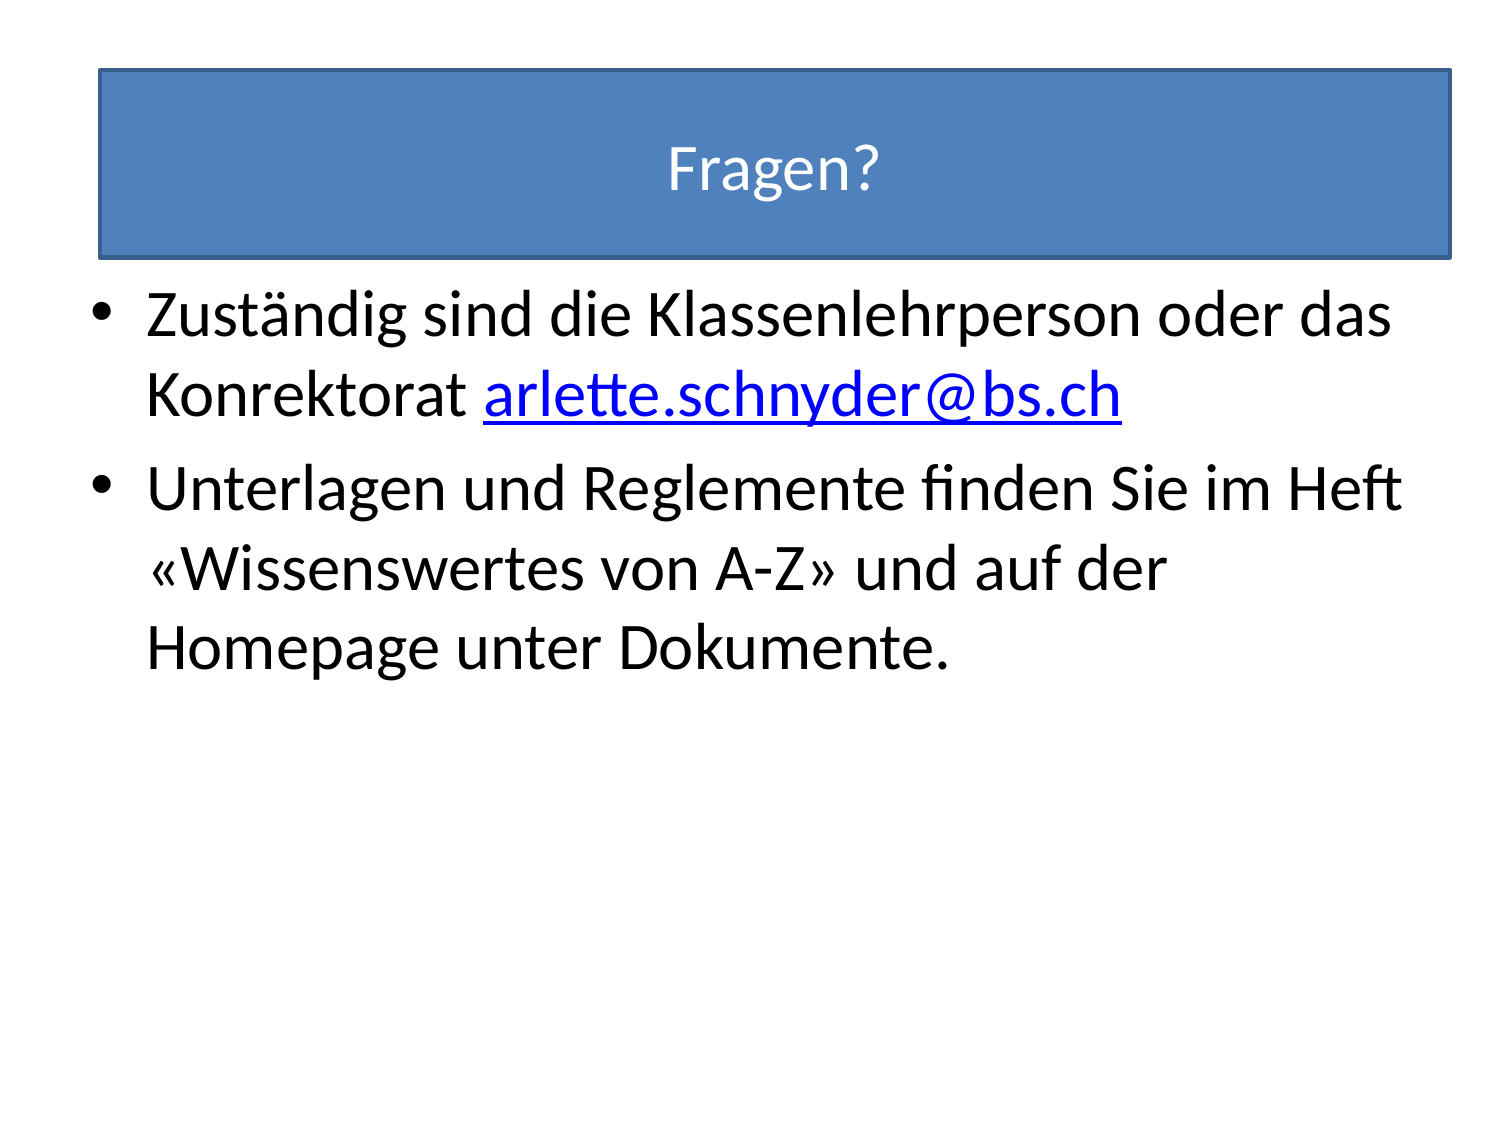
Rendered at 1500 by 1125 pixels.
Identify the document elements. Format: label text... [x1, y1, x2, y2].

text_box Fragen? [98, 68, 1452, 260]
title Fragen [75, 45, 1425, 233]
list Zuständig sind die Klassenlehrperson oder das Konrektorat arlette.schnyder@bs.ch Unterlagen und Reglemente finden Sie im Heft «Wissenswertes von A-Z» und auf der Homepage unter Dokumente. [75, 262, 1425, 1005]
